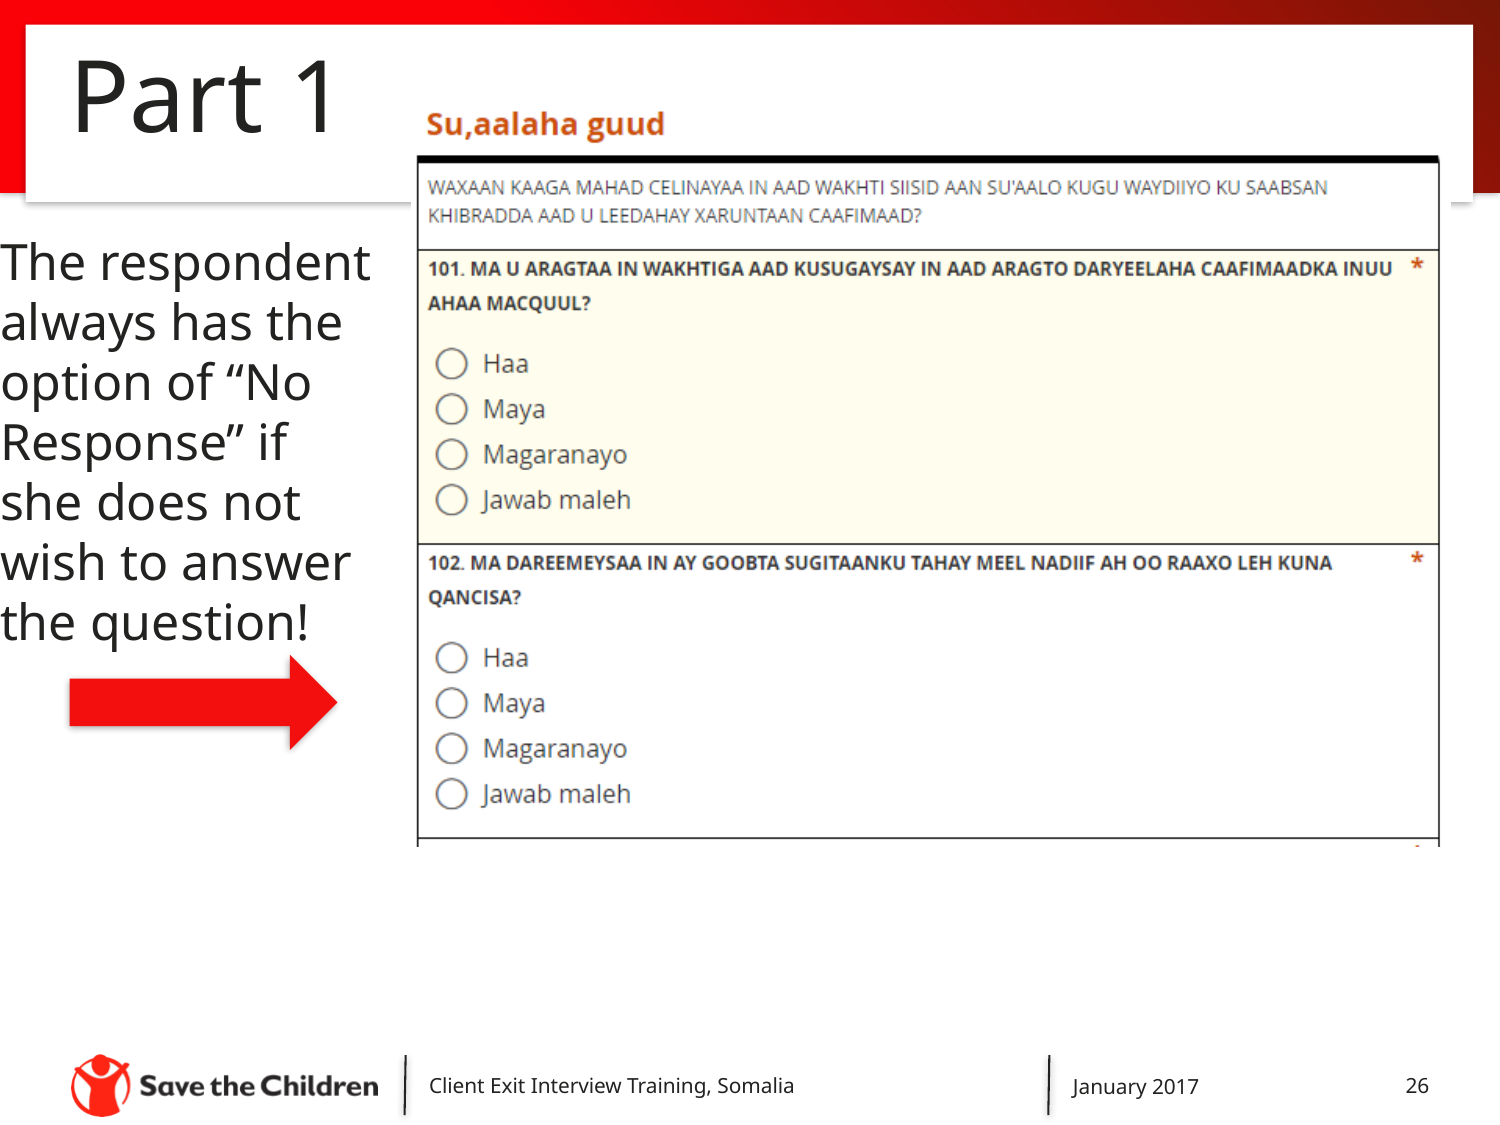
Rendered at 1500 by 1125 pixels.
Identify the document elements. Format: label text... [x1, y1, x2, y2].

picture [410, 103, 1451, 847]
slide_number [1057, 1056, 1317, 1117]
picture [71, 1054, 378, 1117]
slide_number 26 [1317, 1056, 1445, 1117]
title Part 1 [69, 50, 1429, 273]
footer Client Exit Interview Training, Somalia [414, 1056, 1042, 1117]
text_box [68, 654, 339, 751]
text_box The respondent always has the option of “No Response” if she does not wish to answer the question! [0, 230, 373, 651]
